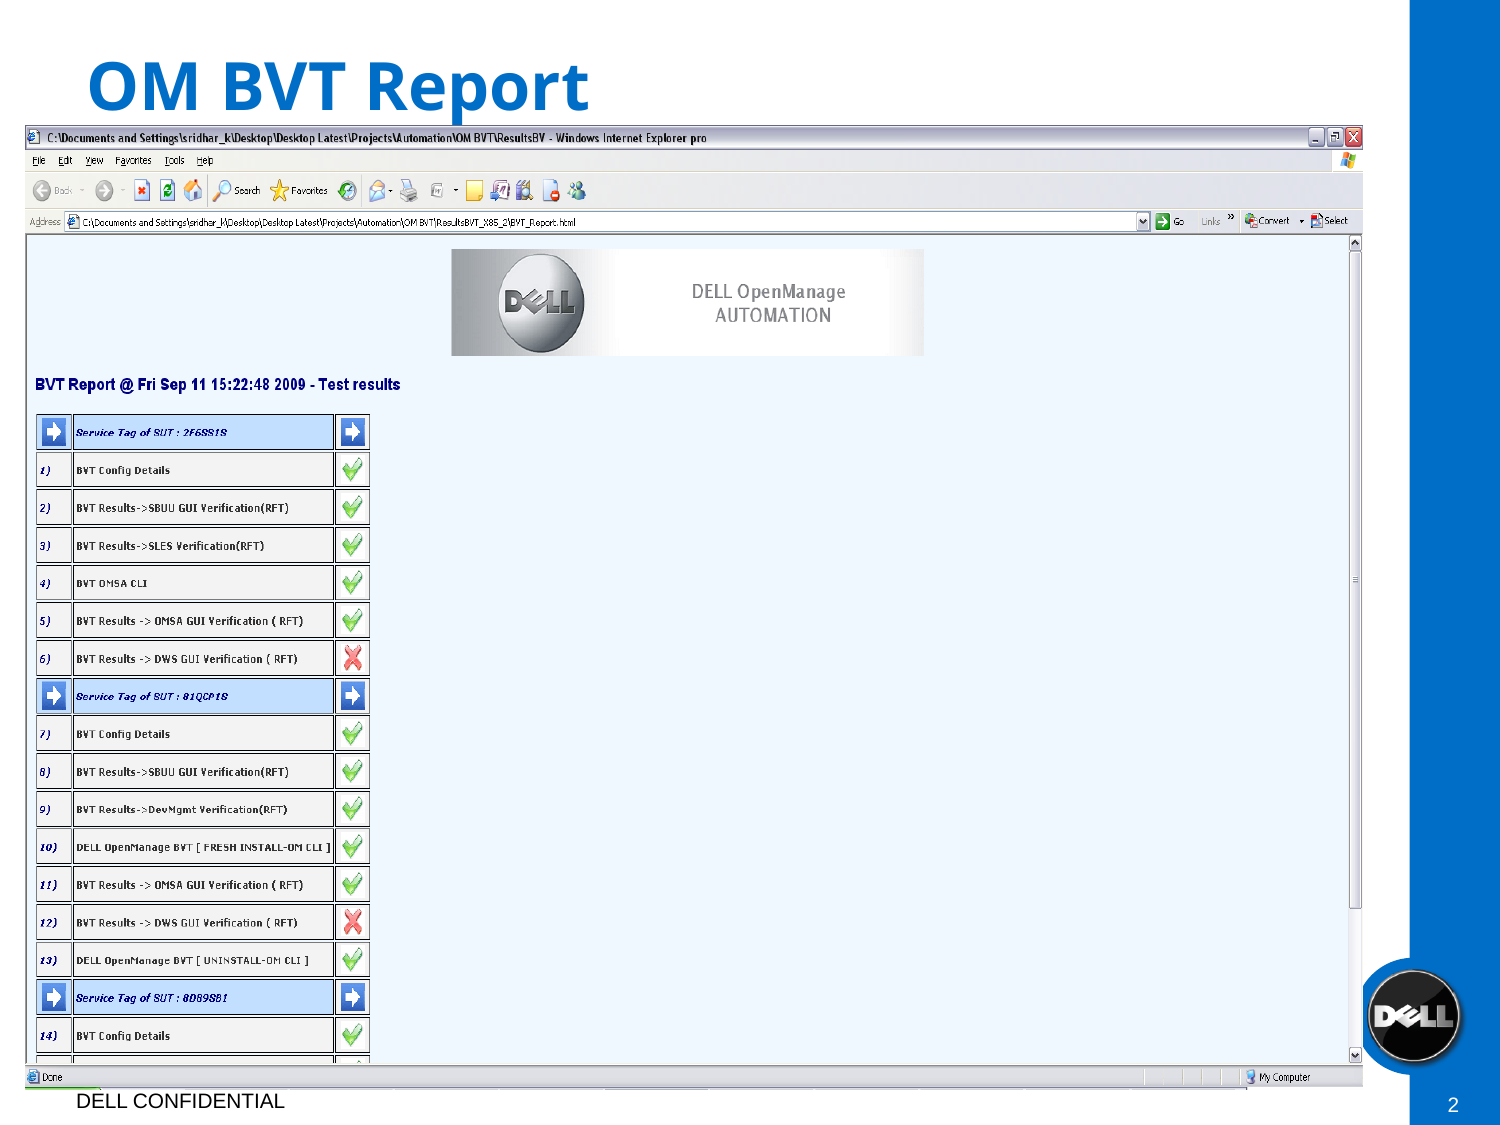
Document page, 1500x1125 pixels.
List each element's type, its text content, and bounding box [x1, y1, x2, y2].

title OM BVT Report [71, 0, 1369, 203]
picture [1363, 965, 1472, 1074]
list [25, 124, 1363, 1091]
slide_number 2 [1413, 1045, 1494, 1124]
footer DELL CONFIDENTIAL [60, 1098, 437, 1121]
